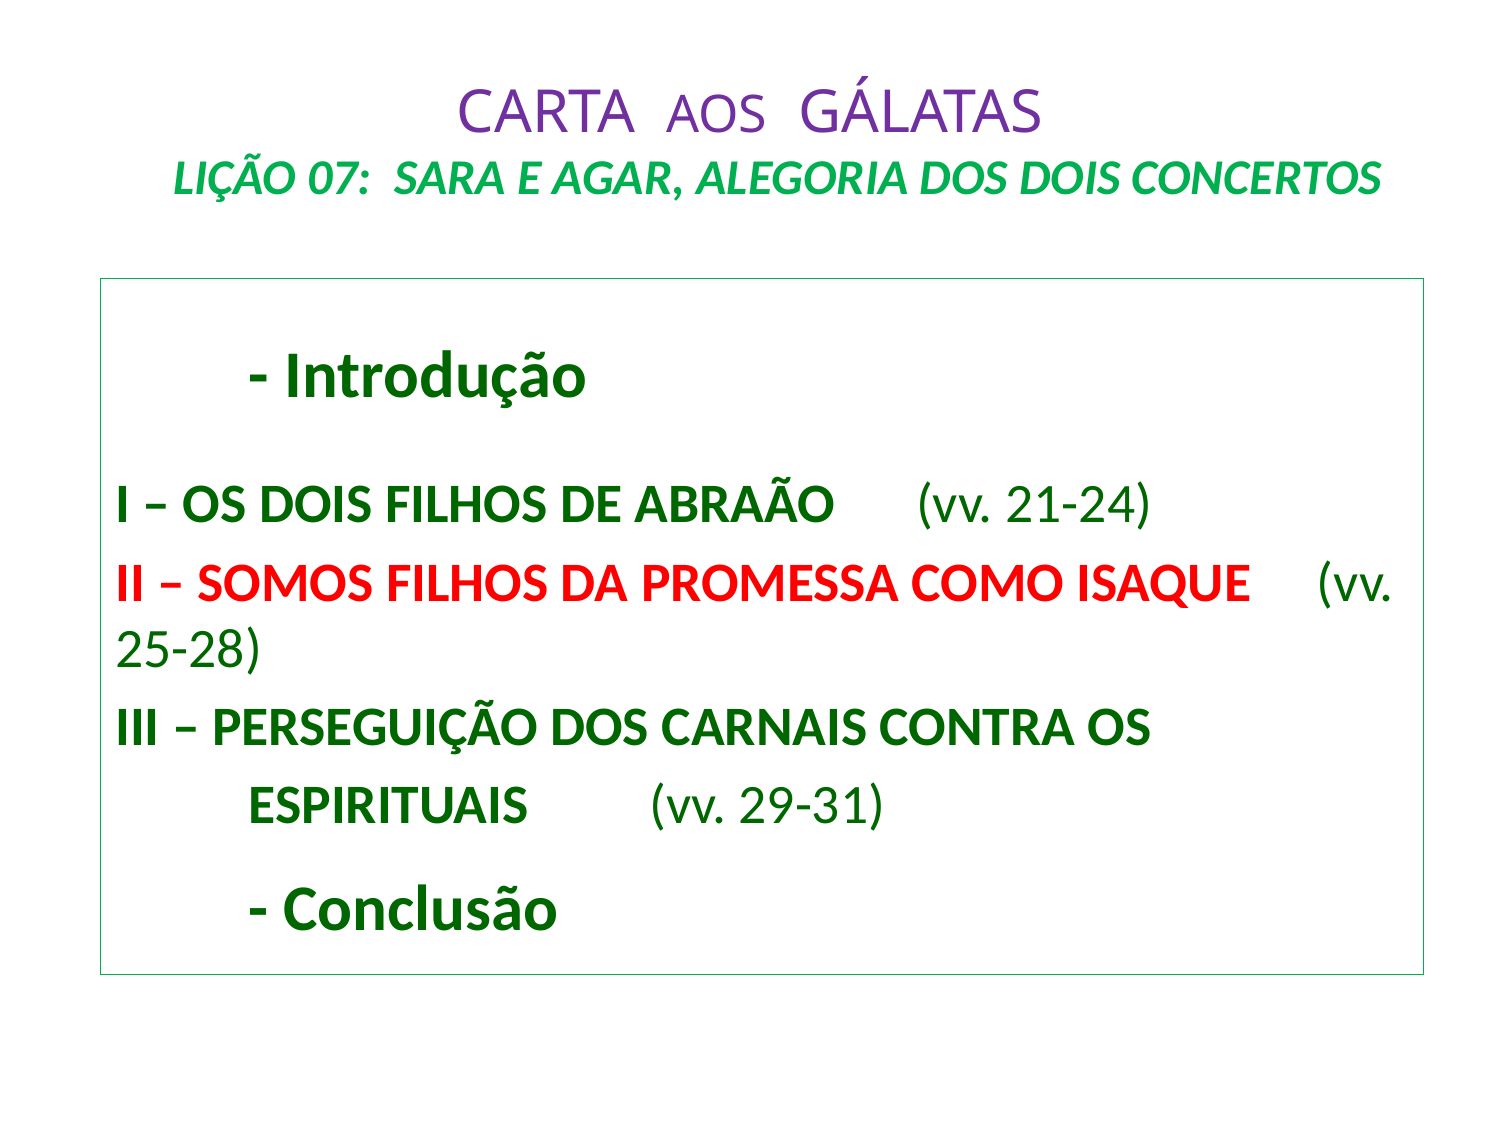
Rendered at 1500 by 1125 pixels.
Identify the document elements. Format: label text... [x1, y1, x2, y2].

title CARTA AOS GÁLATAS LIÇÃO 07: SARA E AGAR, ALEGORIA DOS DOIS CONCERTOS [75, 45, 1425, 233]
list - Introdução I – OS DOIS FILHOS DE ABRAÃO (vv. 21-24) II – SOMOS FILHOS DA PROMESSA COMO ISAQUE (vv. 25-28) III – PERSEGUIÇÃO DOS CARNAIS CONTRA OS ESPIRITUAIS (vv. 29-31) - Conclusão [100, 278, 1424, 975]
